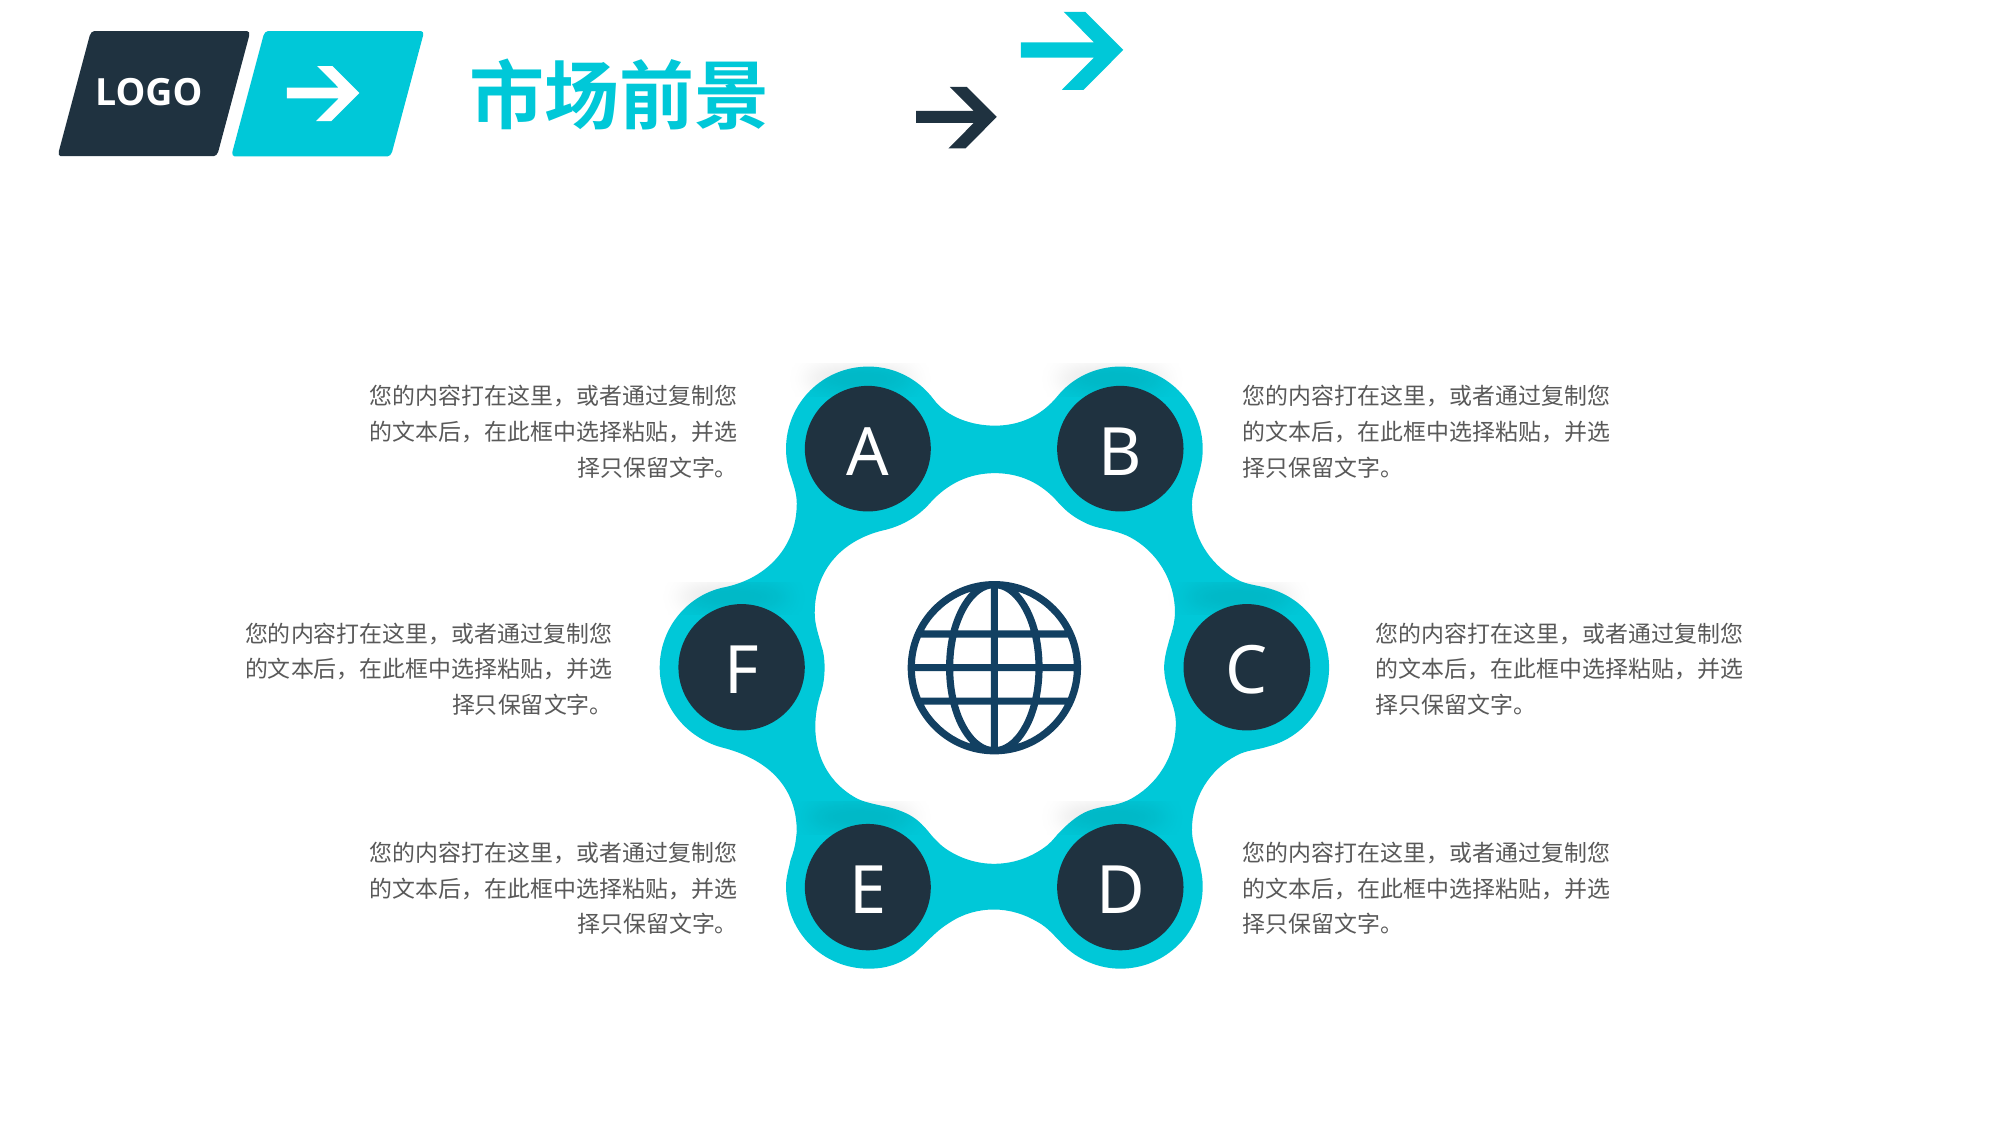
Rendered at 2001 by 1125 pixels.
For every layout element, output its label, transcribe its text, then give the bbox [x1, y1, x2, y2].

text_box D [1056, 822, 1185, 952]
text_box [1020, 11, 1124, 90]
text_box 您的内容打在这里，或者通过复制您的文本后，在此框中选择粘贴，并选择只保留文字。 [1227, 366, 1638, 489]
text_box B [1056, 384, 1185, 513]
text_box [916, 86, 997, 149]
text_box 您的内容打在这里，或者通过复制您的文本后，在此框中选择粘贴，并选择只保留文字。 [1361, 603, 1772, 726]
text_box 您的内容打在这里，或者通过复制您的文本后，在此框中选择粘贴，并选择只保留文字。 [342, 823, 753, 945]
text_box 您的内容打在这里，或者通过复制您的文本后，在此框中选择粘贴，并选择只保留文字。 [342, 366, 753, 489]
text_box [658, 380, 1331, 970]
text_box 您的内容打在这里，或者通过复制您的文本后，在此框中选择粘贴，并选择只保留文字。 [217, 603, 628, 726]
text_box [58, 31, 424, 157]
text_box E [803, 822, 932, 952]
text_box A [803, 384, 932, 513]
text_box 市场前景 [454, 41, 1074, 147]
text_box F [677, 603, 806, 732]
text_box C [1182, 603, 1312, 732]
text_box 您的内容打在这里，或者通过复制您的文本后，在此框中选择粘贴，并选择只保留文字。 [1227, 823, 1638, 945]
text_box [907, 581, 1082, 755]
